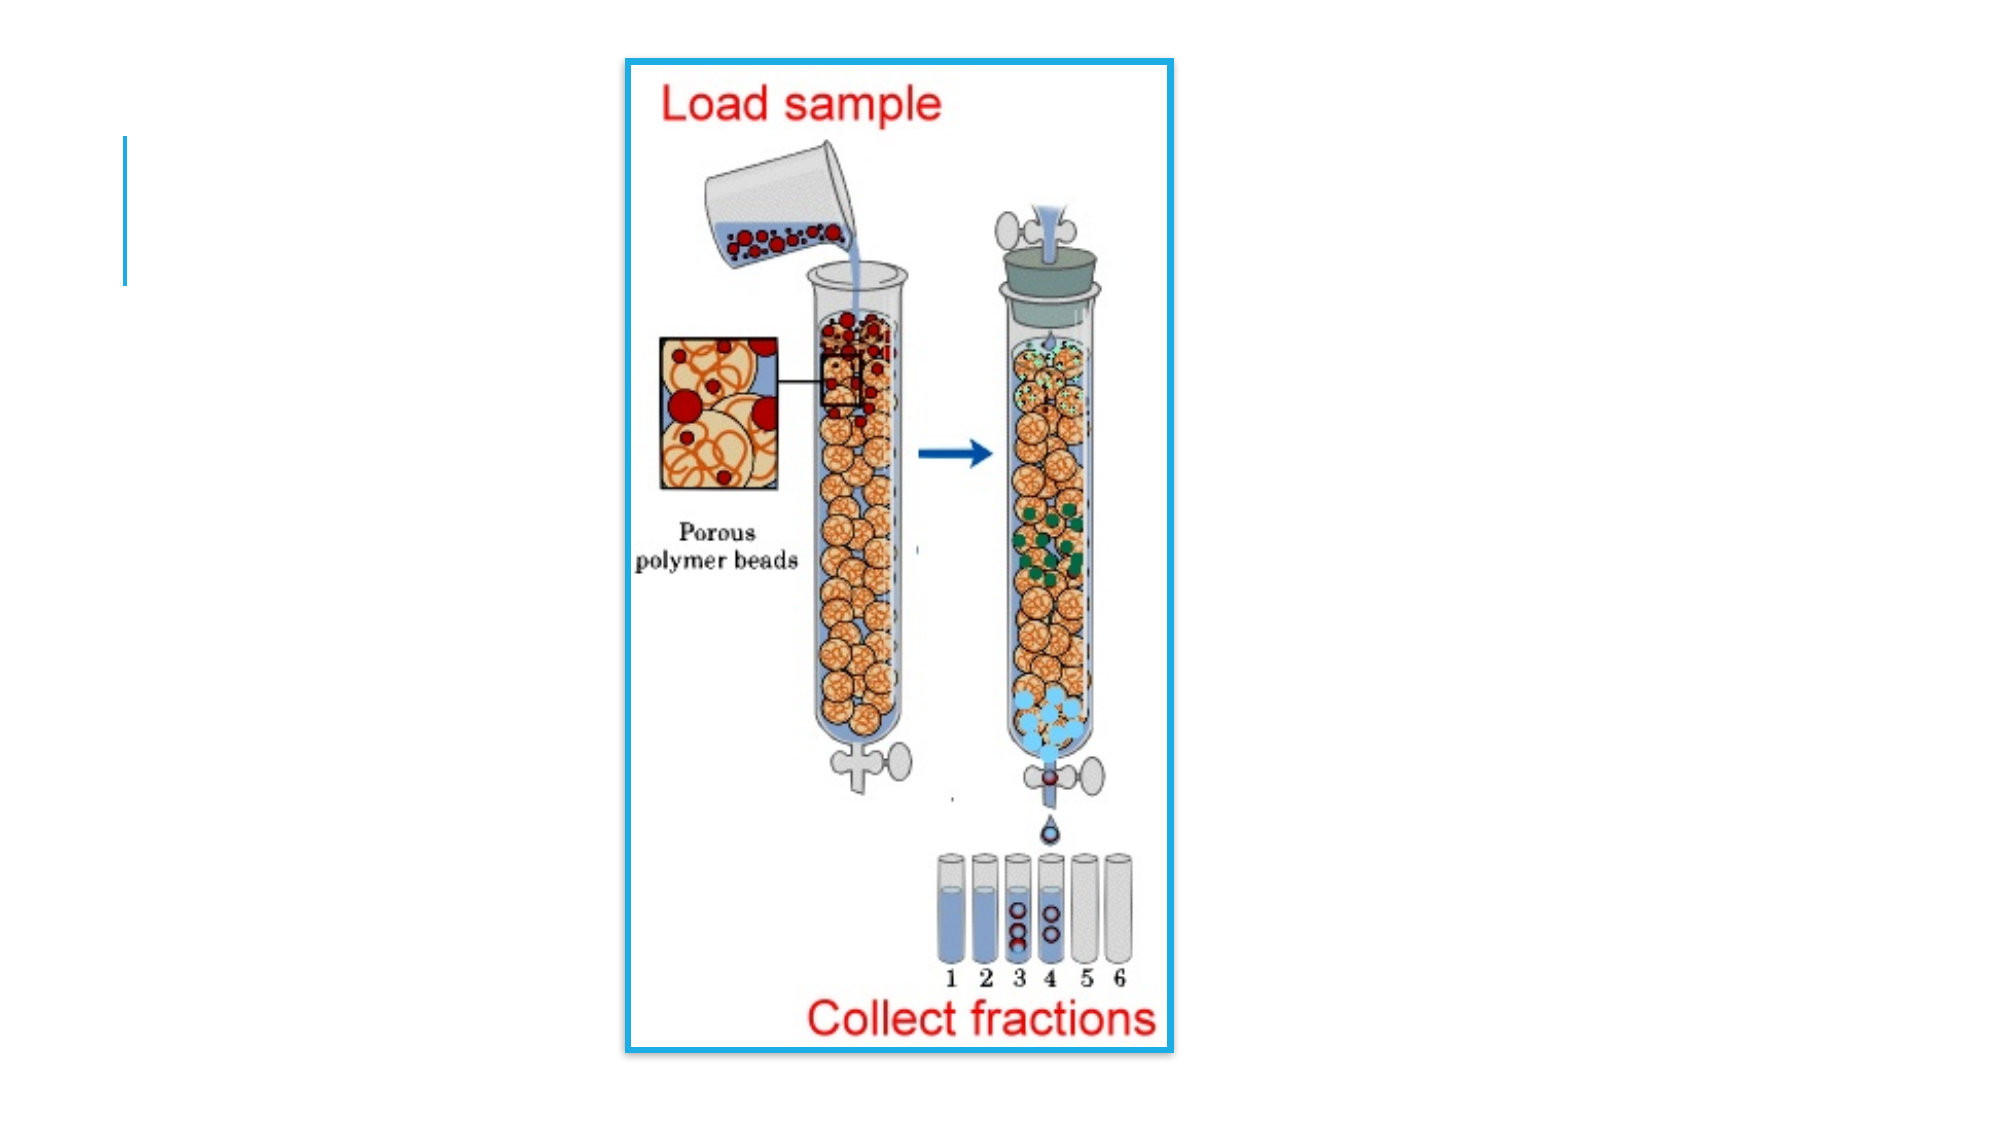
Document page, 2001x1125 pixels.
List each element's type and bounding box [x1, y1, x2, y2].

picture [630, 64, 1168, 1047]
